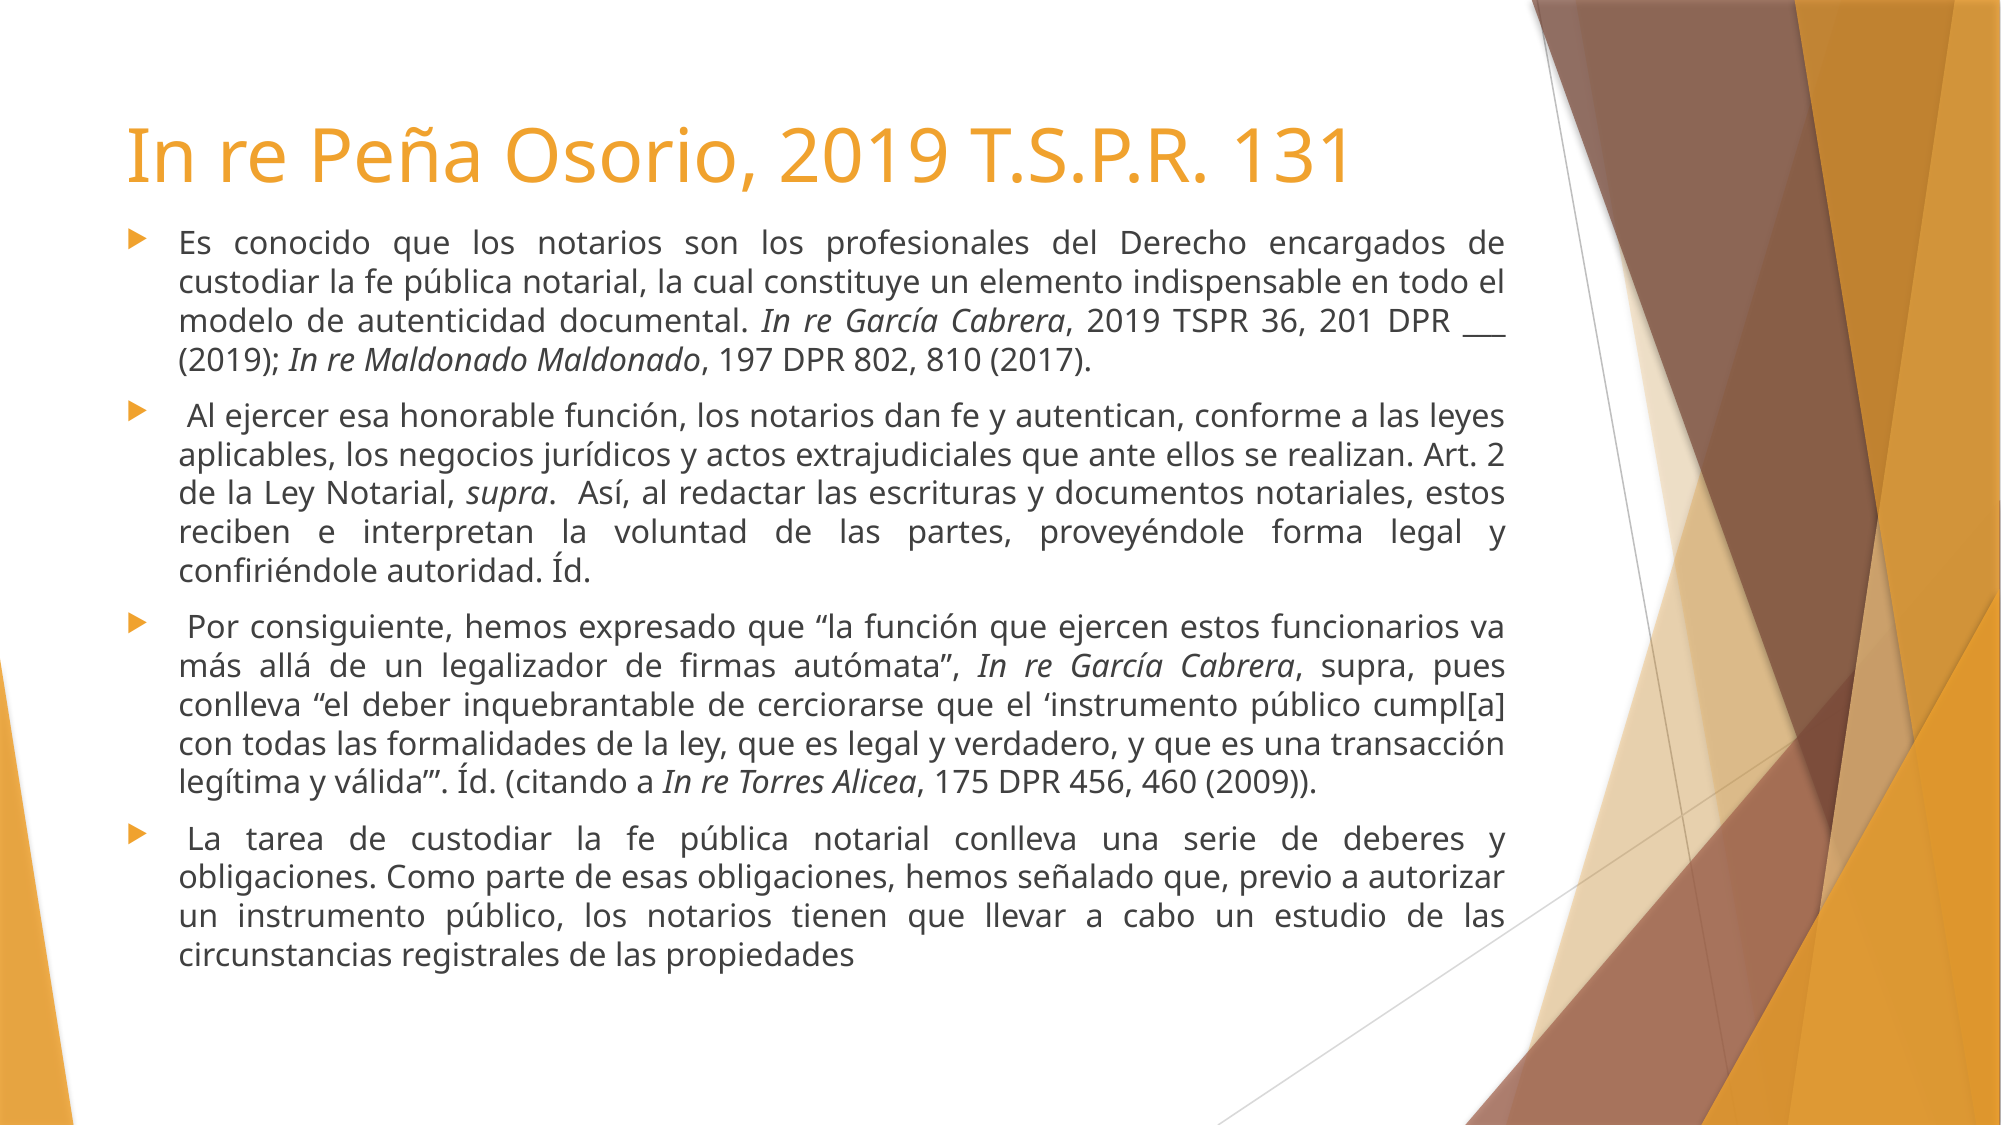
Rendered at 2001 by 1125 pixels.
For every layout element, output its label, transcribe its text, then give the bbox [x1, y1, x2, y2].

list Es conocido que los notarios son los profesionales del Derecho encargados de custodiar la fe pública notarial, la cual constituye un elemento indispensable en todo el modelo de autenticidad documental. In re García Cabrera, 2019 TSPR 36, 201 DPR ___ (2019); In re Maldonado Maldonado, 197 DPR 802, 810 (2017). Al ejercer esa honorable función, los notarios dan fe y autentican, conforme a las leyes aplicables, los negocios jurídicos y actos extrajudiciales que ante ellos se realizan. Art. 2 de la Ley Notarial, supra. Así, al redactar las escrituras y documentos notariales, estos reciben e interpretan la voluntad de las partes, proveyéndole forma legal y confiriéndole autoridad. Íd. Por consiguiente, hemos expresado que “la función que ejercen estos funcionarios va más allá de un legalizador de firmas autómata”, In re García Cabrera, supra, pues conlleva “el deber inquebrantable de cerciorarse que el ‘instrumento público cumpl[a] con todas las formalidades de la ley, que es legal y verdadero, y que es una transacción legítima y válida’”. Íd. (citando a In re Torres Alicea, 175 DPR 456, 460 (2009)). La tarea de custodiar la fe pública notarial conlleva una serie de deberes y obligaciones. Como parte de esas obligaciones, hemos señalado que, previo a autorizar un instrumento público, los notarios tienen que llevar a cabo un estudio de las circunstancias registrales de las propiedades [111, 215, 1522, 991]
title In re Peña Osorio, 2019 T.S.P.R. 131 [111, 99, 1522, 215]
